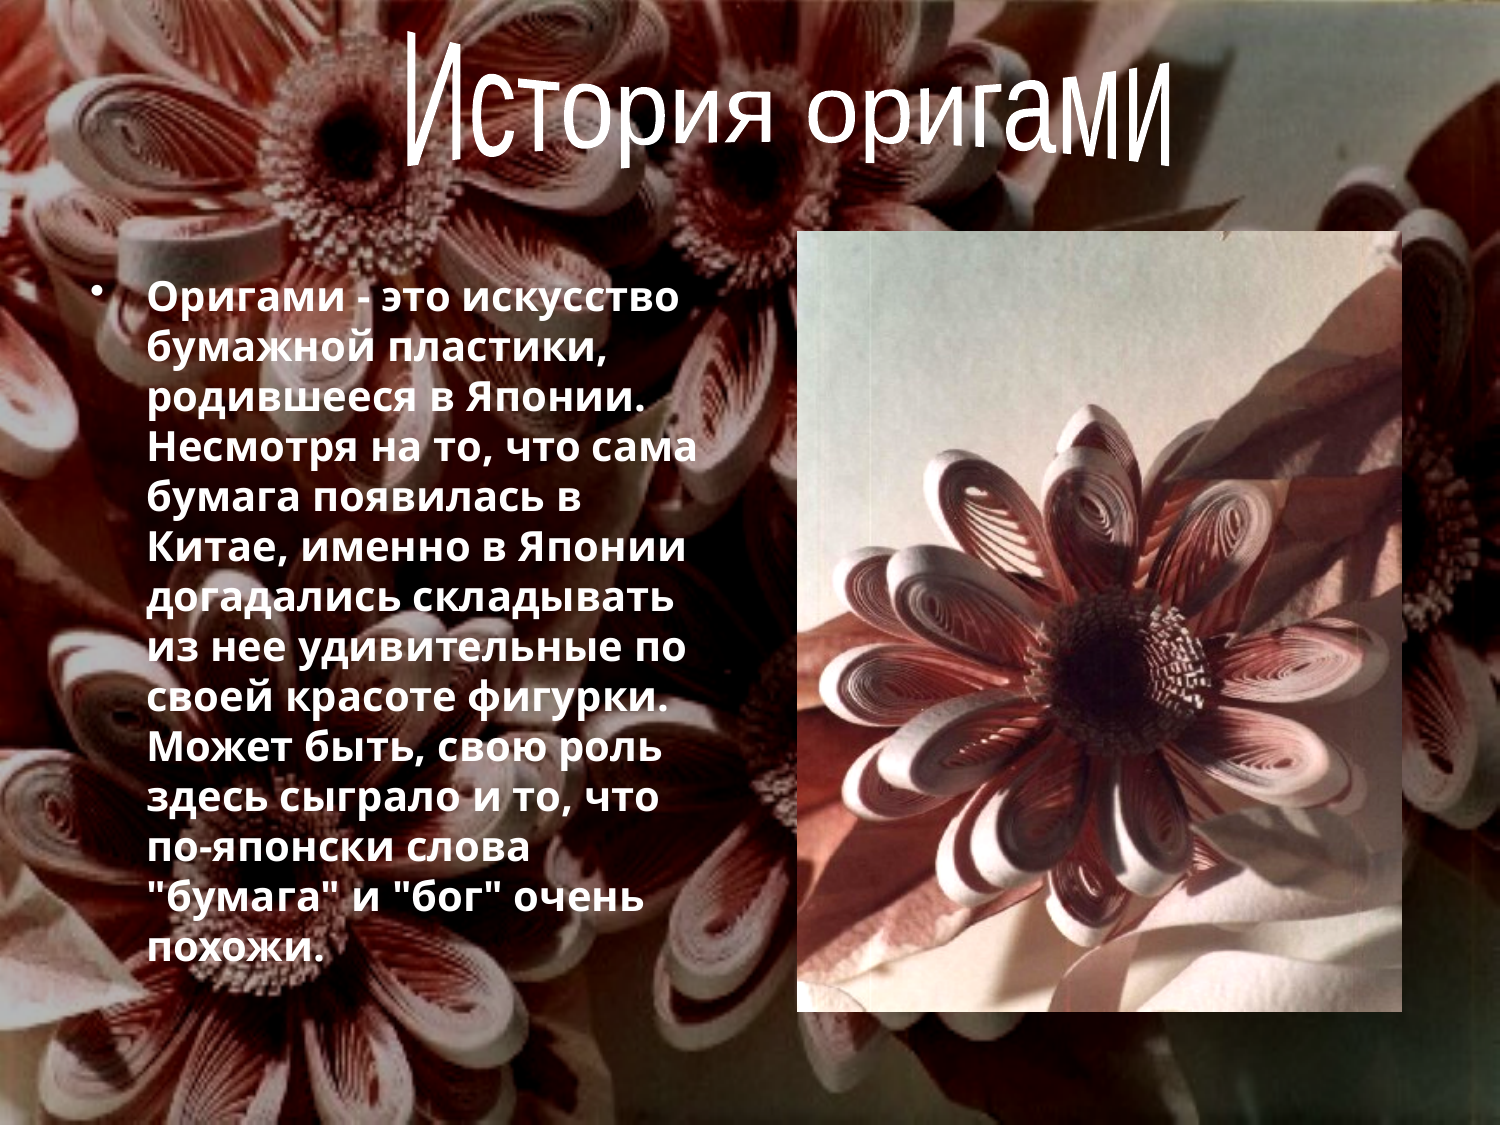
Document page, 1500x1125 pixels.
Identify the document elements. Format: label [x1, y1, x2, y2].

list [0, 0, 1500, 1125]
list [796, 231, 1402, 1012]
